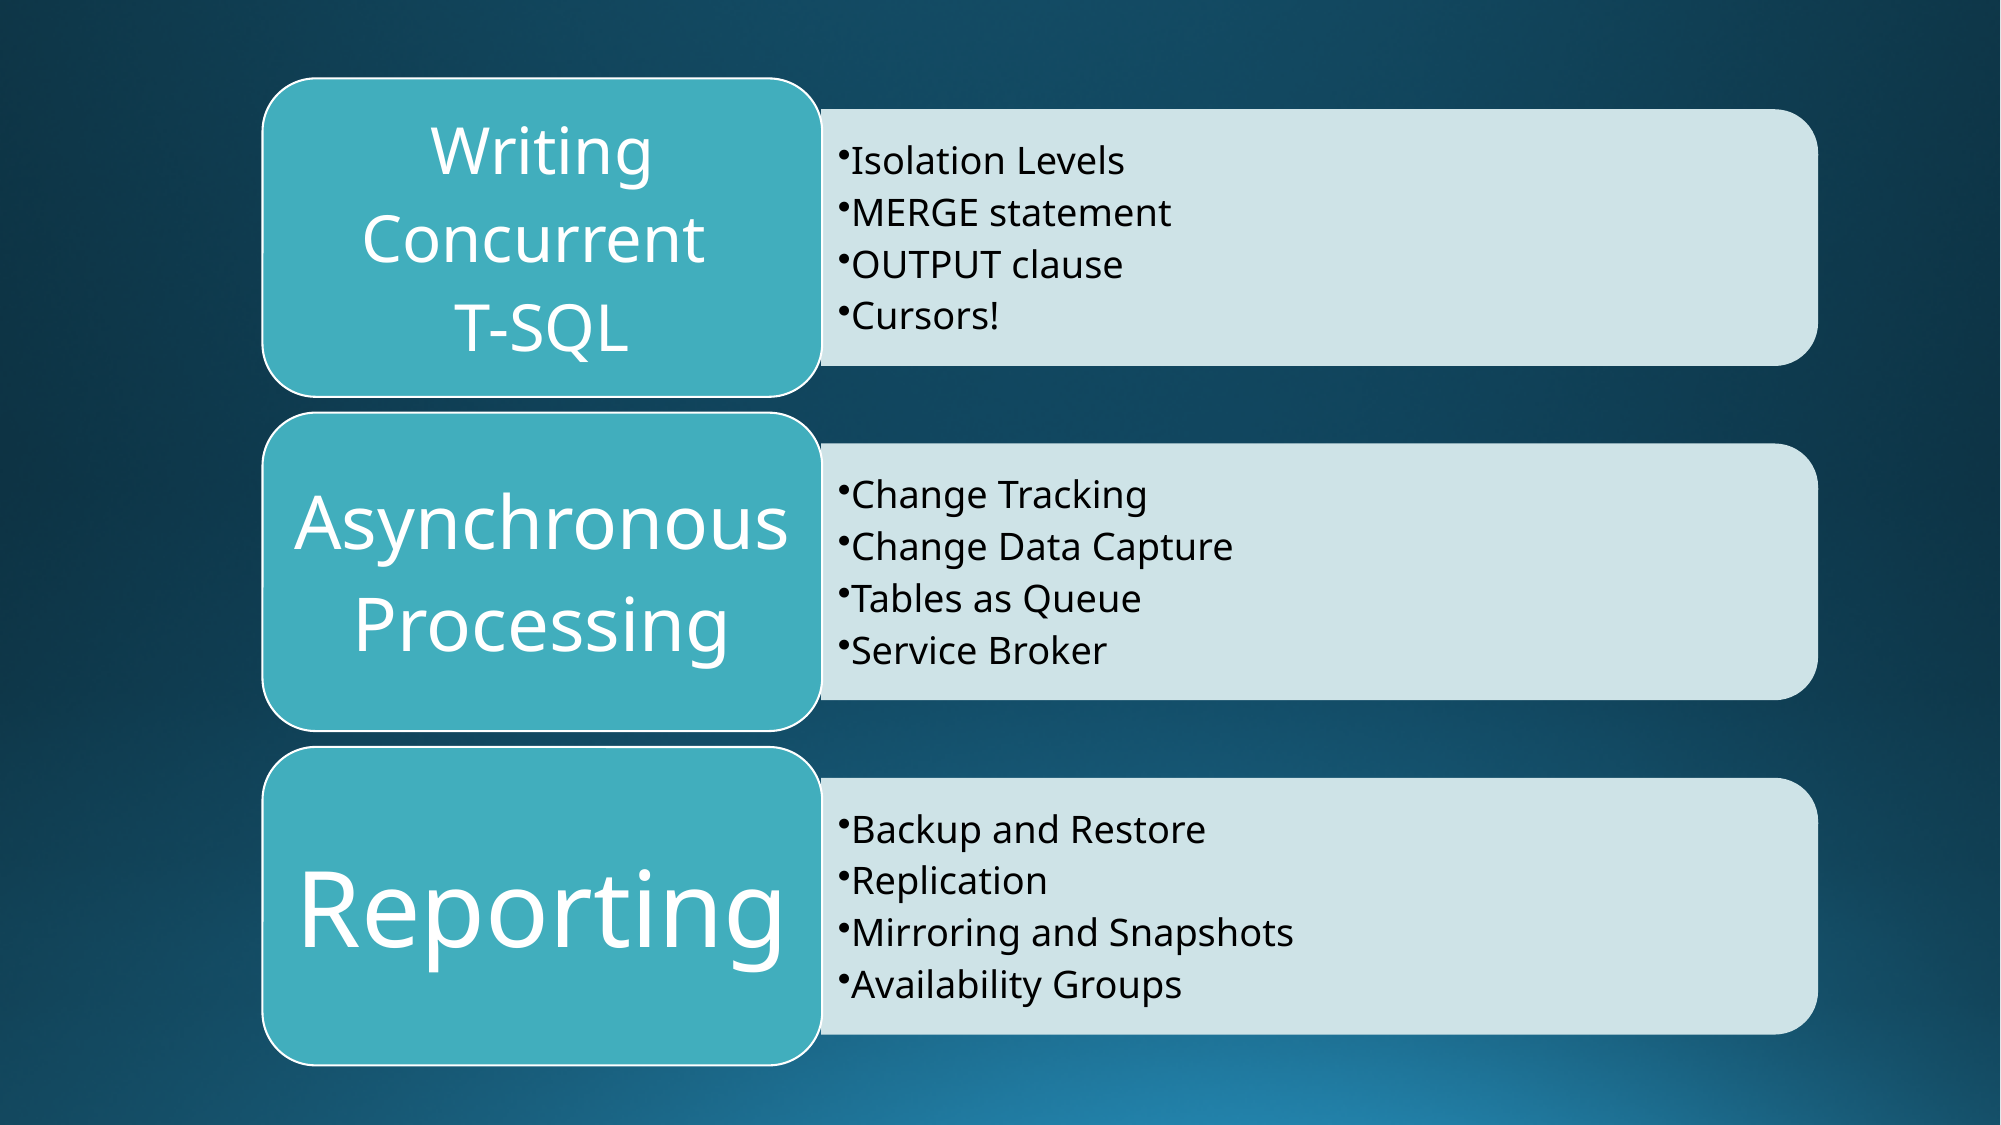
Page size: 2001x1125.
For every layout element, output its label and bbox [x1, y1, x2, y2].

text_box [262, 78, 1817, 1066]
picture [0, 0, 2001, 1125]
